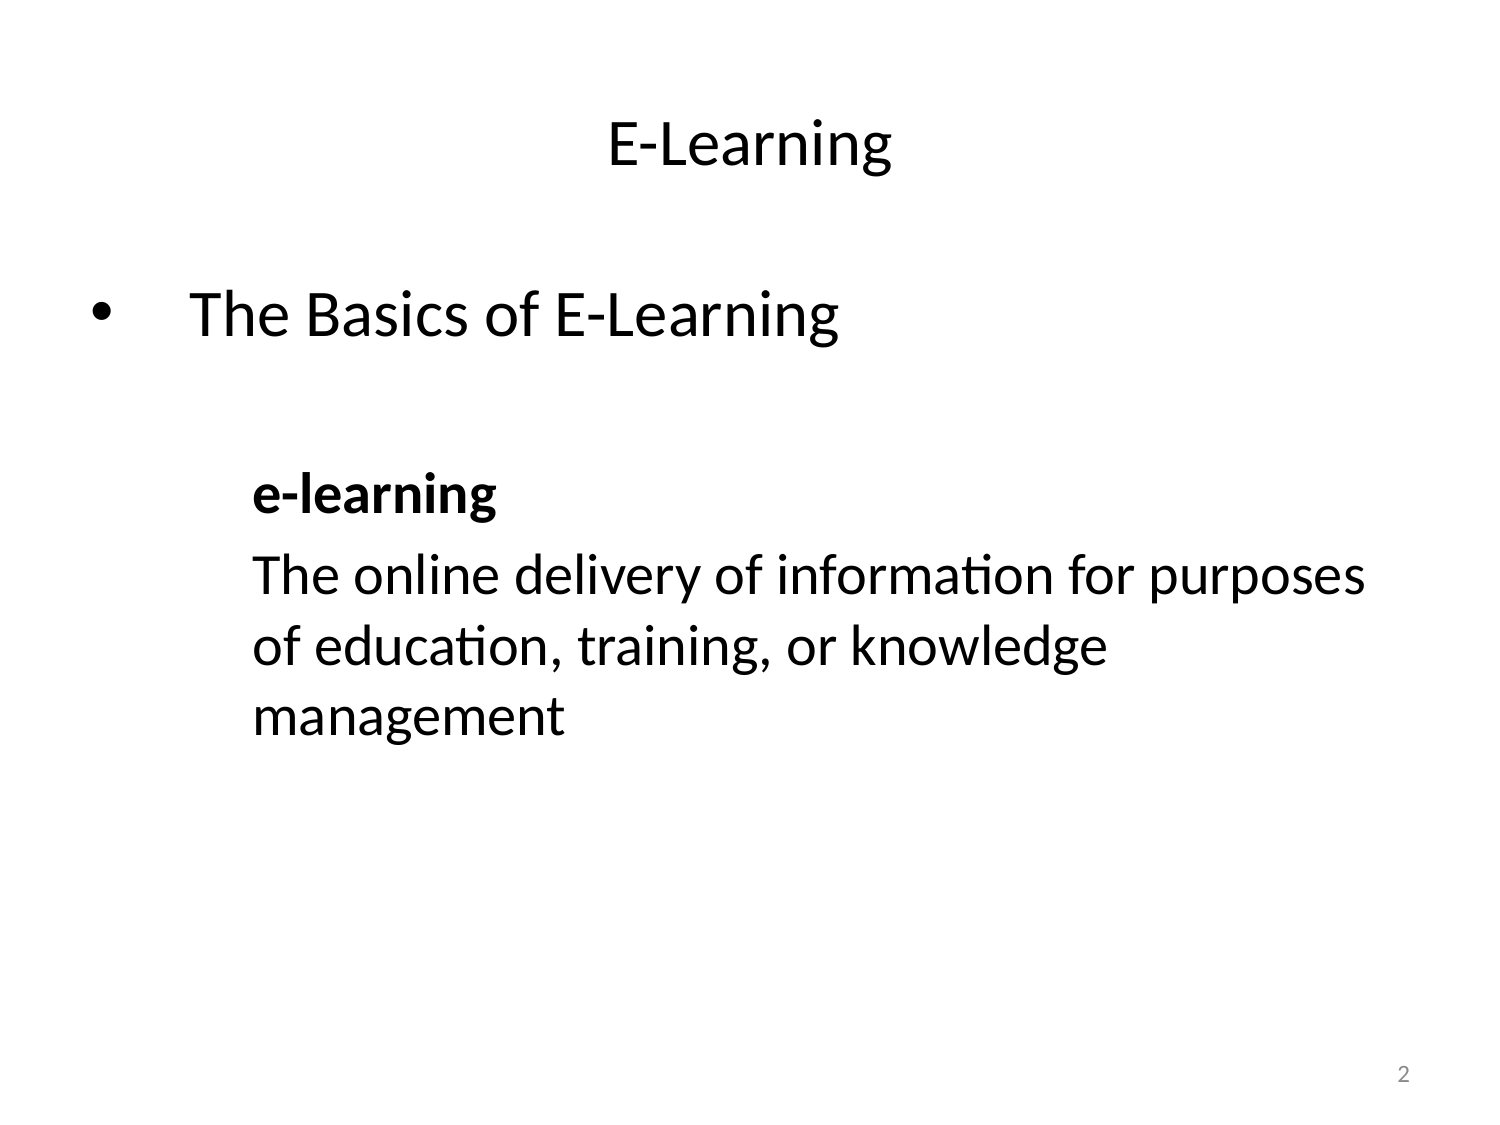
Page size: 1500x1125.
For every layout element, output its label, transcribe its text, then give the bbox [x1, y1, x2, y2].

list The Basics of E-Learning e-learning The online delivery of information for purposes of education, training, or knowledge management [75, 262, 1425, 1005]
title E-Learning [75, 45, 1425, 233]
slide_number 2 [1074, 1042, 1425, 1103]
